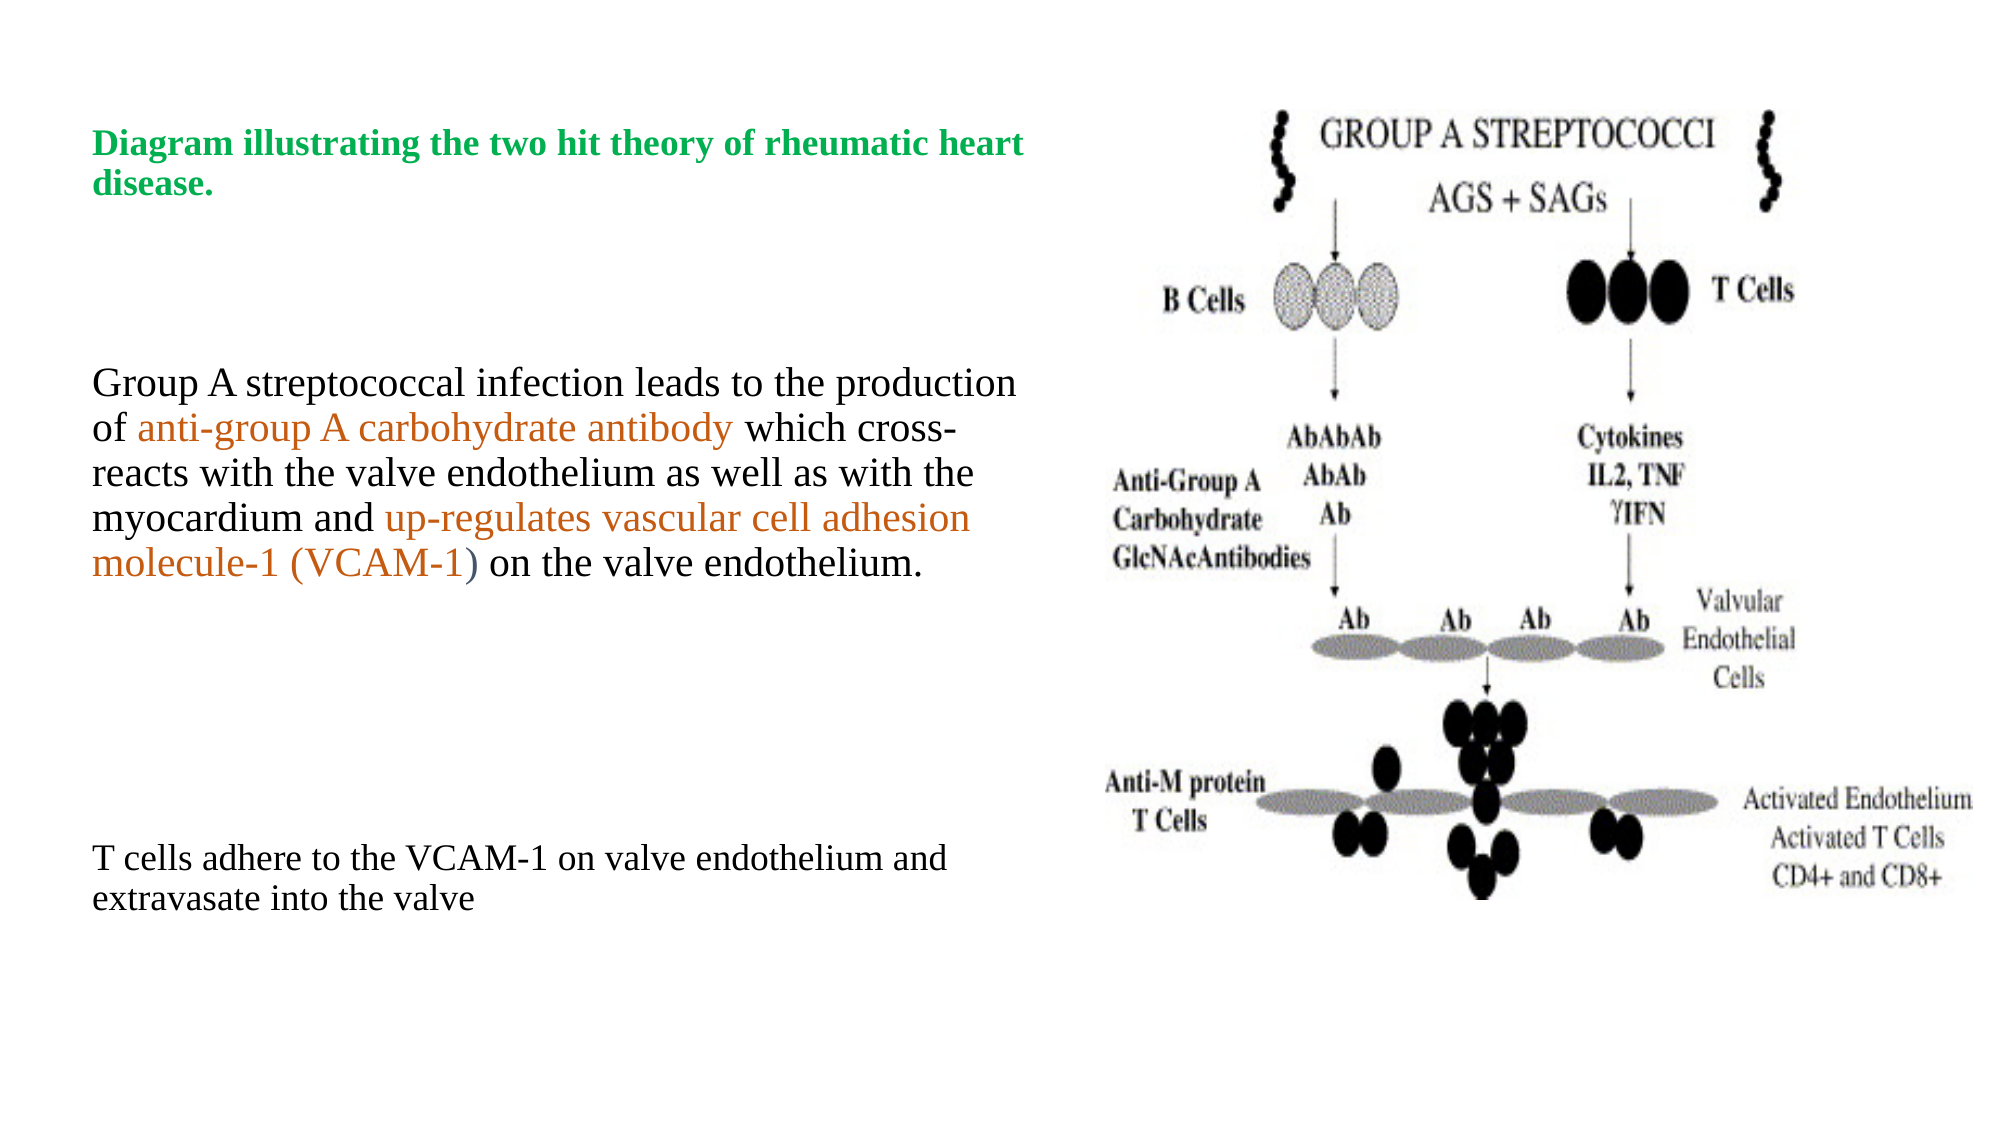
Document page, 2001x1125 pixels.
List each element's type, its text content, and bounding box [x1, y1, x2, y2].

title Diagram illustrating the two hit theory of rheumatic heart disease. Group A streptococcal infection leads to the production of anti-group A carbohydrate antibody which cross-reacts with the valve endothelium as well as with the myocardium and up-regulates vascular cell adhesion molecule-1 (VCAM-1) on the valve endothelium. T cells adhere to the VCAM-1 on valve endothelium and extravasate into the valve [77, 78, 1068, 963]
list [1105, 109, 1973, 900]
